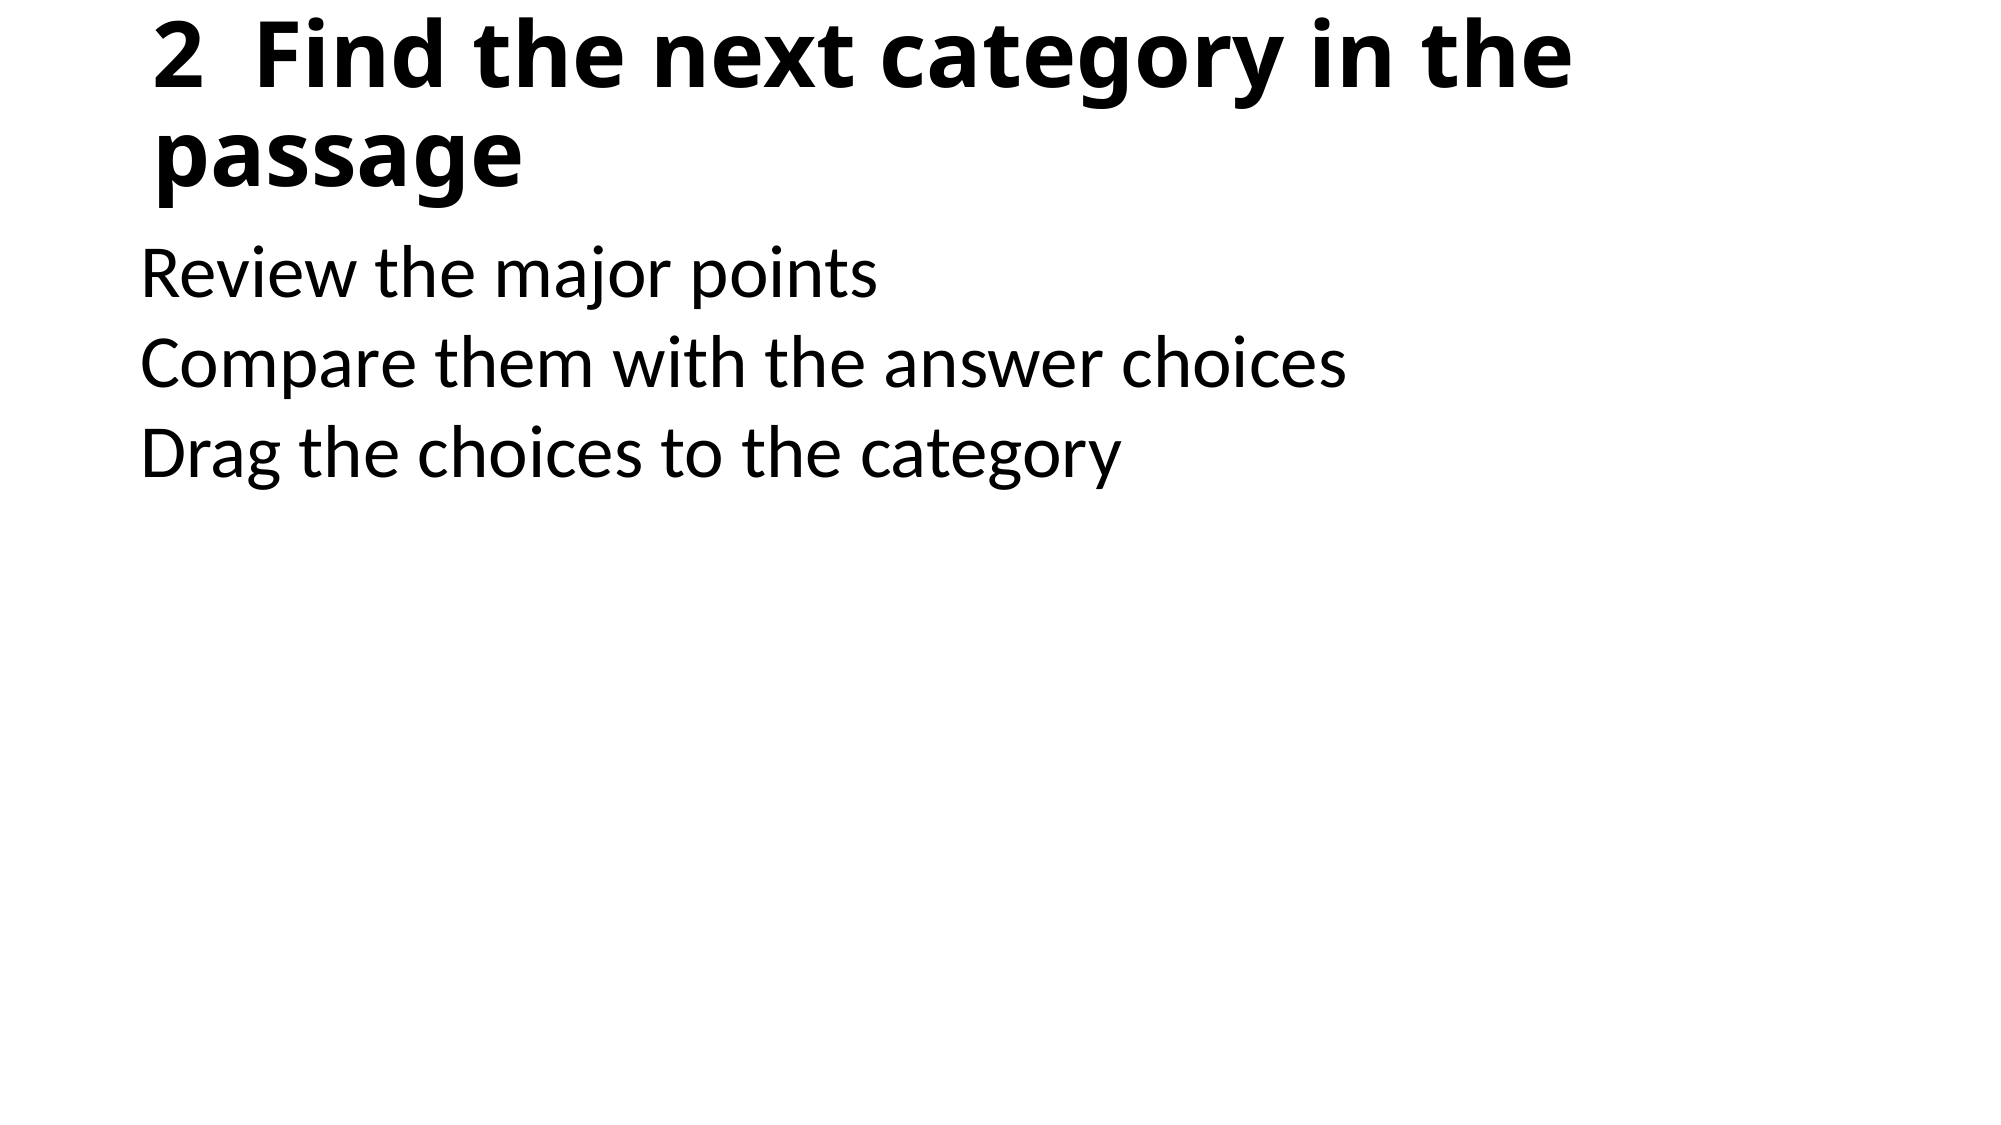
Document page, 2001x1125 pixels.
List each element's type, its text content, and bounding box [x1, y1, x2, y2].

list Review the major points Compare them with the answer choices Drag the choices to the category [125, 215, 1850, 992]
title 2 Find the next category in the passage [137, 0, 1863, 216]
